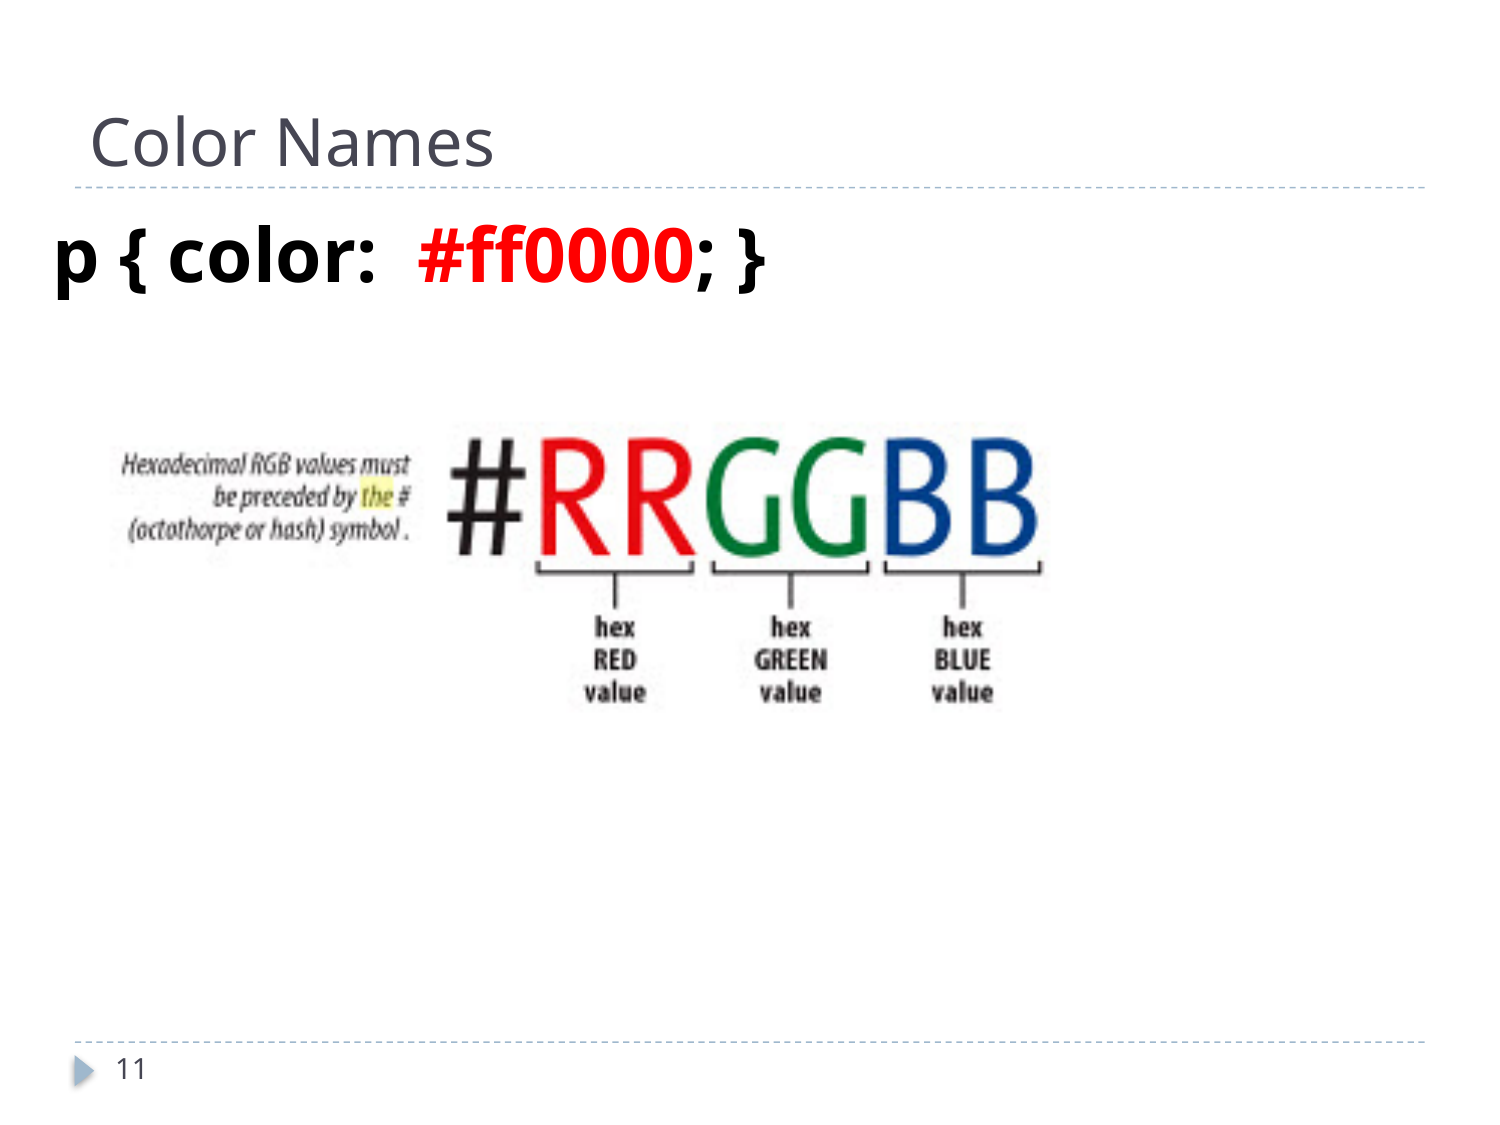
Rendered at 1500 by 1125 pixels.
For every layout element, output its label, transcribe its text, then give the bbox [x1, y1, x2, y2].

title Color Names [75, 24, 1425, 188]
slide_number 11 [100, 1042, 426, 1103]
picture [87, 399, 1084, 726]
list p { color: #ff0000; } [37, 200, 1500, 1000]
